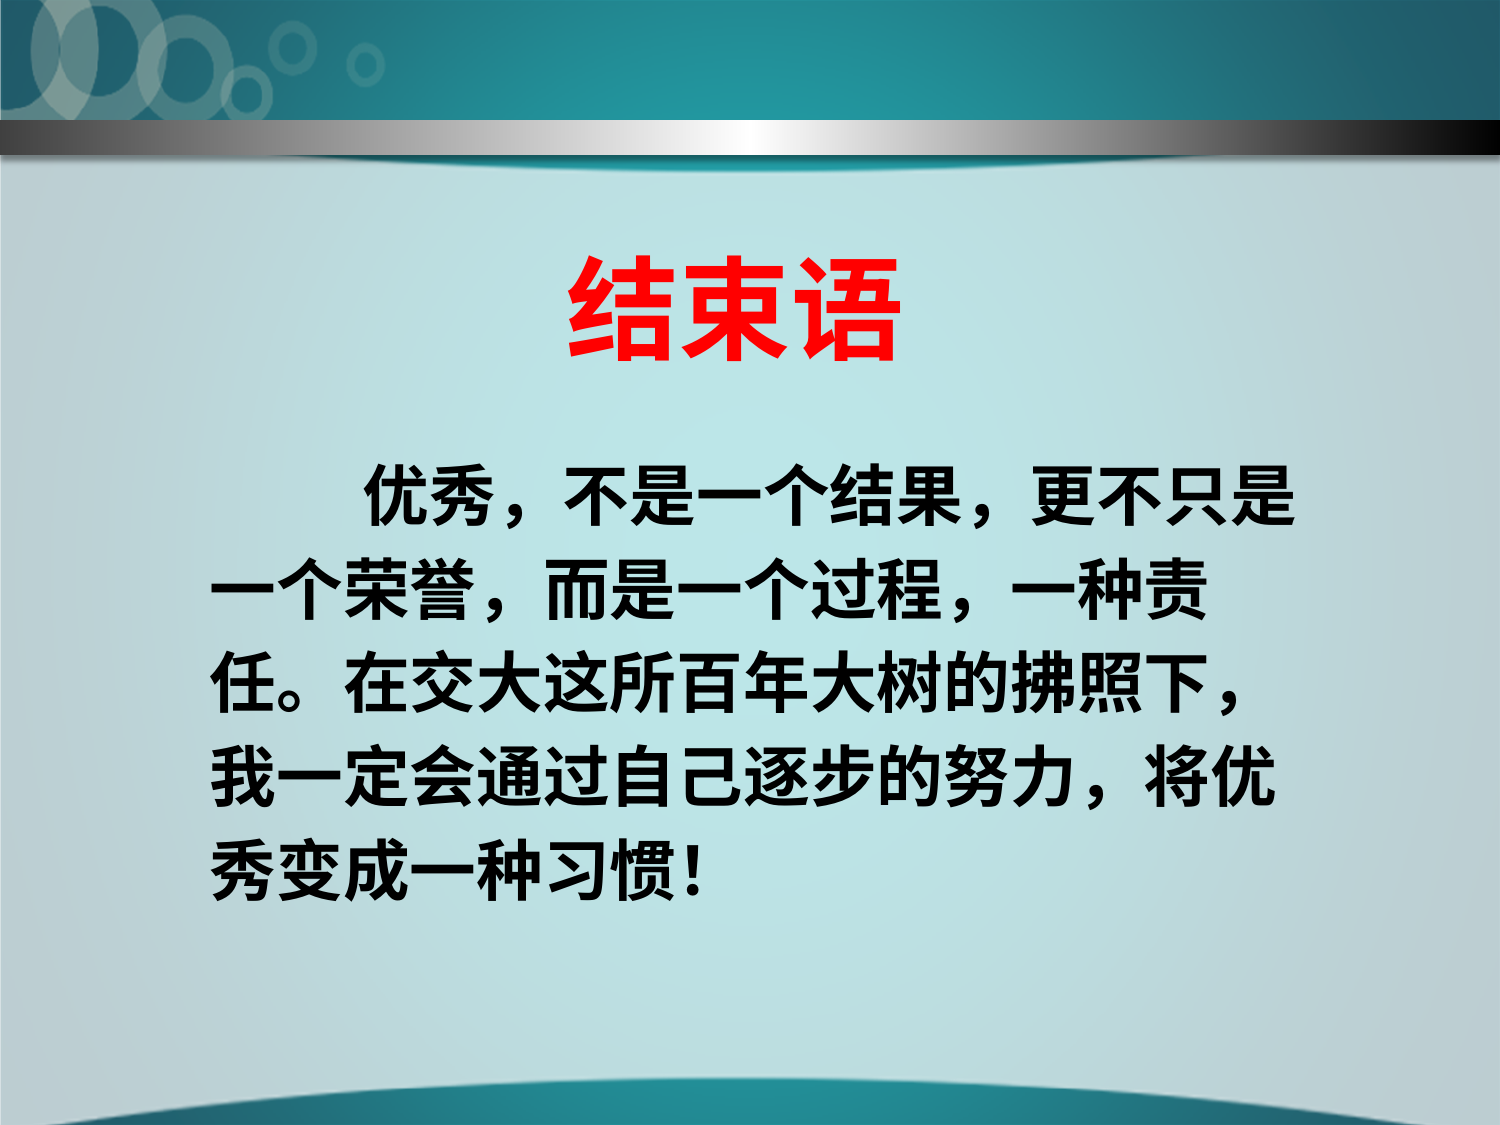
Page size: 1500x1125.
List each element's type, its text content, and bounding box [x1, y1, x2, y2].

text_box 优秀，不是一个结果，更不只是一个荣誉，而是一个过程，一种责任。在交大这所百年大树的拂照下，我一定会通过自己逐步的努力，将优秀变成一种习惯！ [194, 432, 1353, 917]
picture [0, 0, 1500, 1125]
text_box 结束语 [551, 231, 919, 382]
